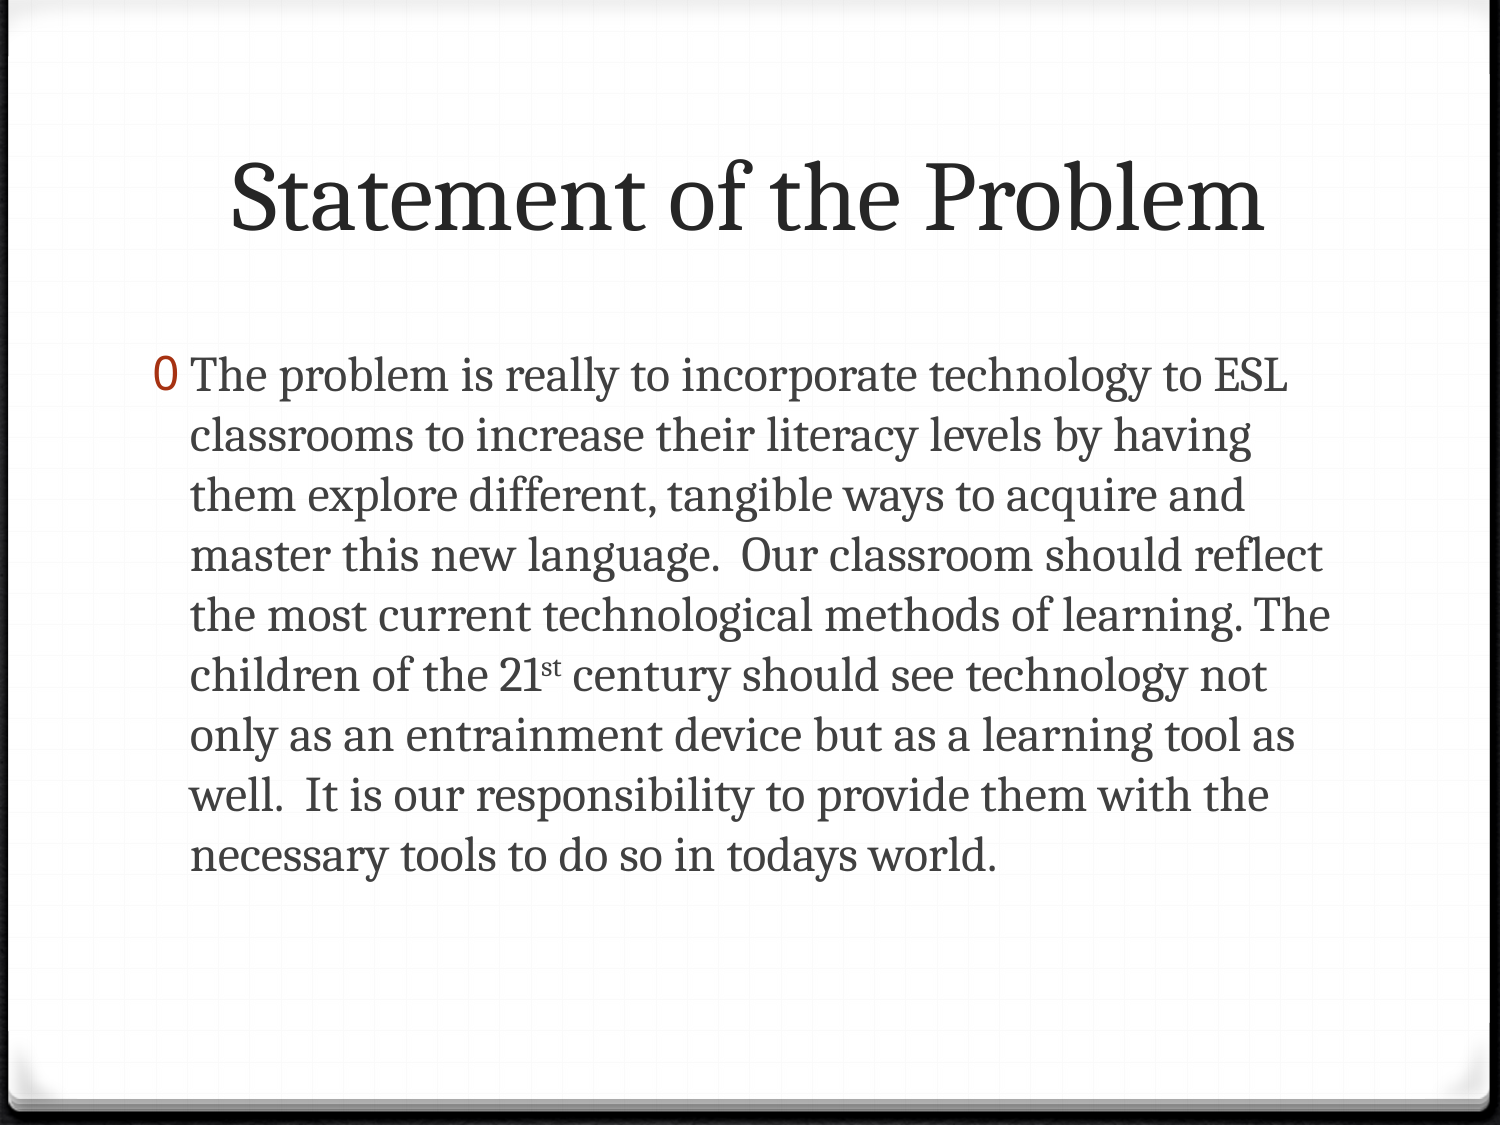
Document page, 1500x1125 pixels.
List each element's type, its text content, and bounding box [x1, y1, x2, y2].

list The problem is really to incorporate technology to ESL classrooms to increase their literacy levels by having them explore different, tangible ways to acquire and master this new language. Our classroom should reflect the most current technological methods of learning. The children of the 21st century should see technology not only as an entrainment device but as a learning tool as well. It is our responsibility to provide them with the necessary tools to do so in todays world. [137, 334, 1363, 983]
title Statement of the Problem [90, 71, 1410, 309]
picture [0, 0, 1500, 1125]
